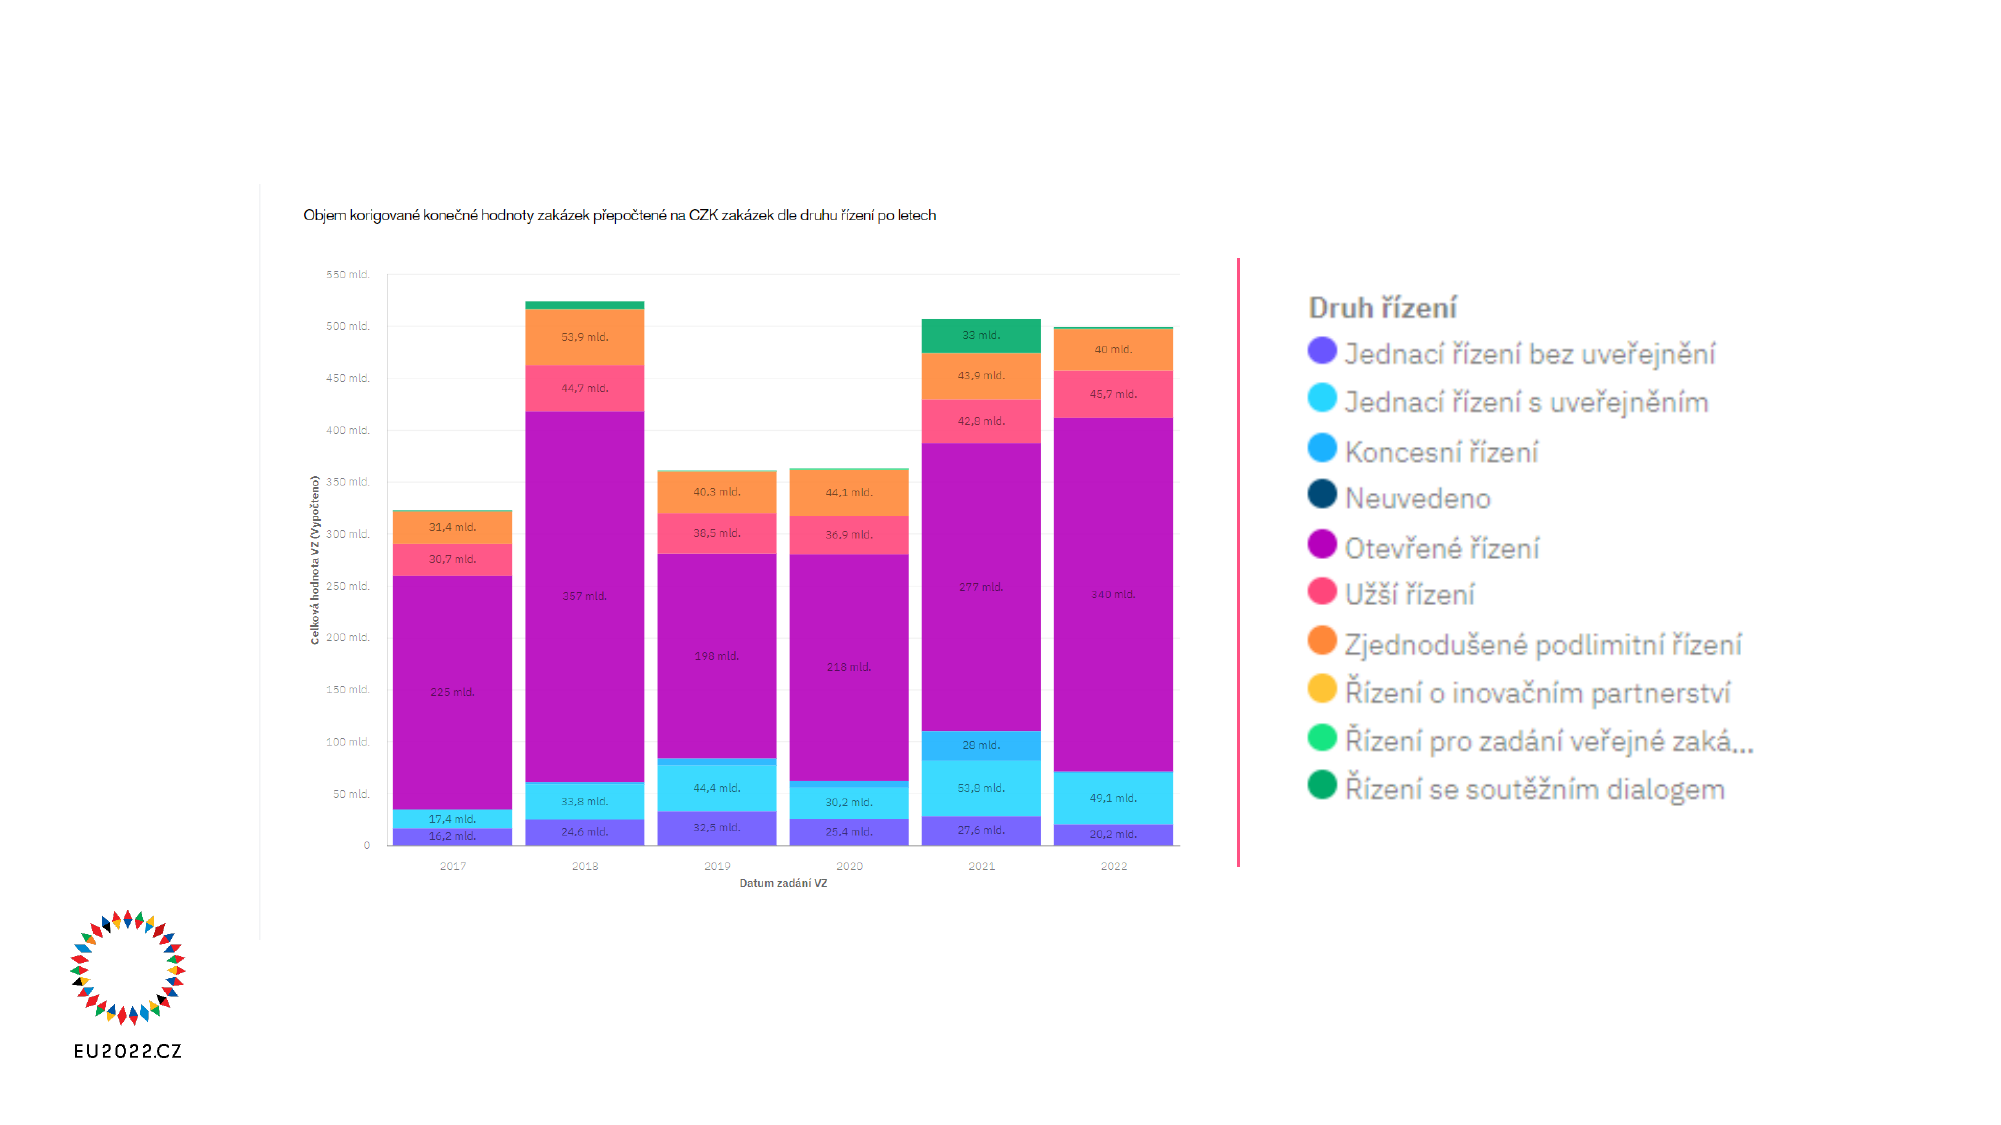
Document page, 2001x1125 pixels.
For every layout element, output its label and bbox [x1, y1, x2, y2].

picture [69, 909, 186, 1058]
picture [1274, 184, 1809, 940]
picture [258, 184, 1197, 940]
